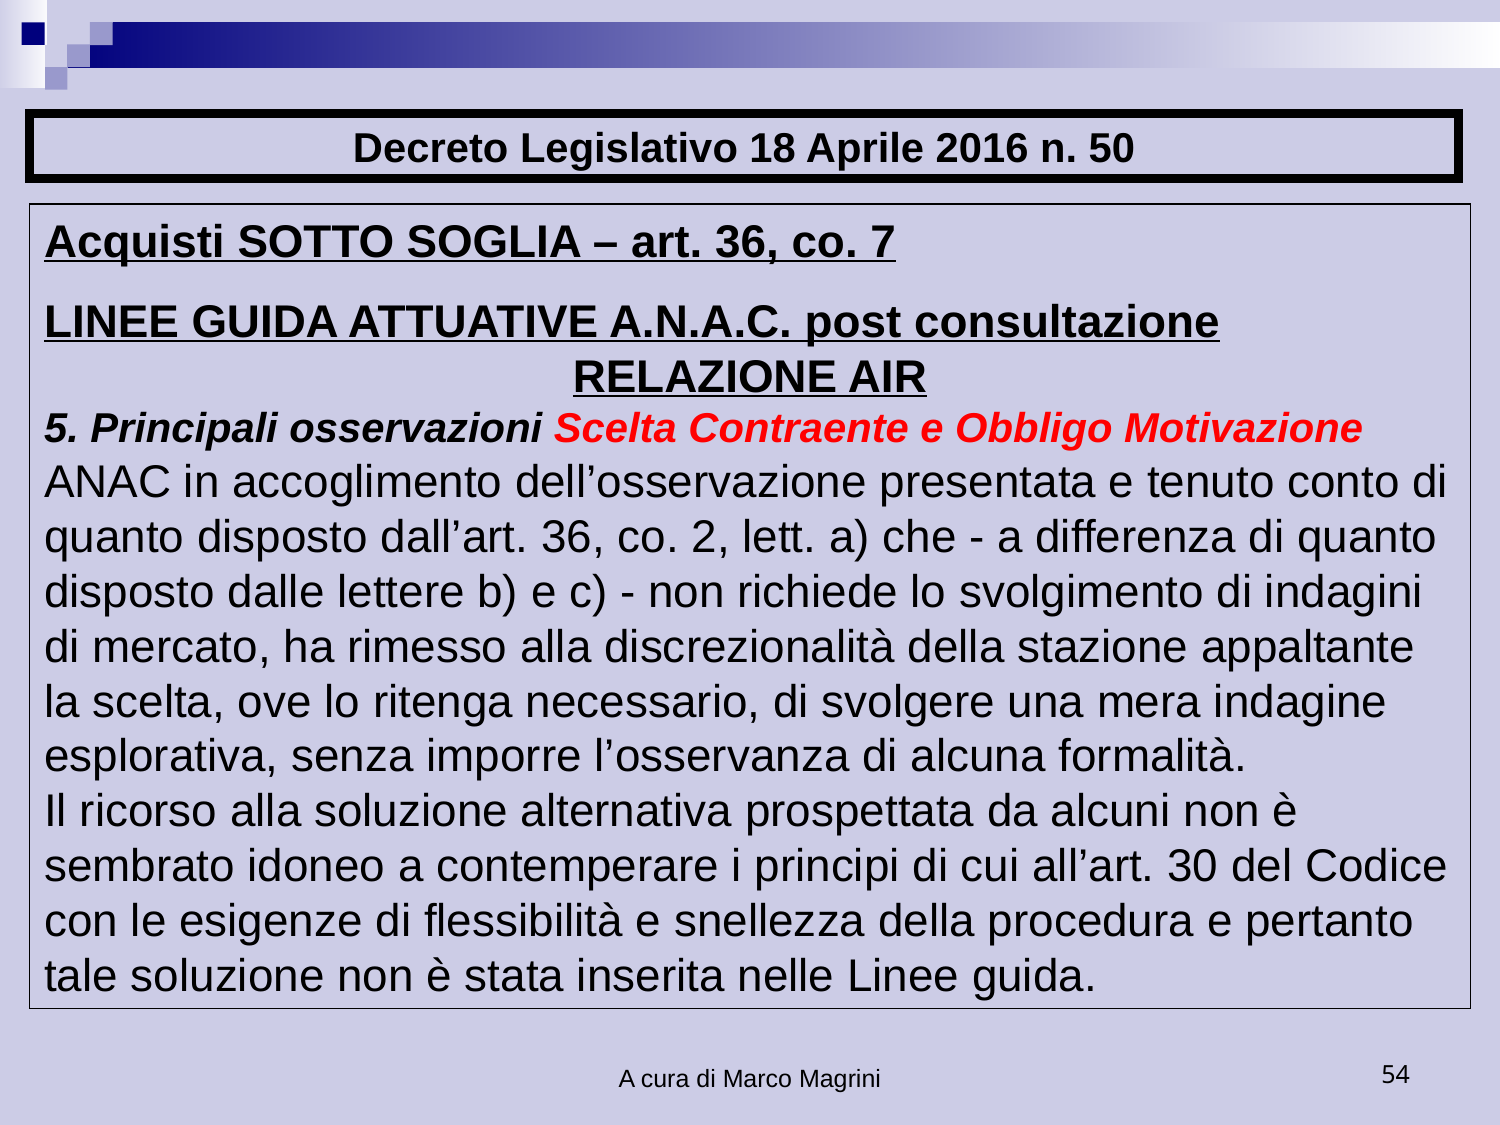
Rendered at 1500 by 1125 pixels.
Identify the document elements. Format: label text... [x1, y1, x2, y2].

text_box Decreto Legislativo 18 Aprile 2016 n. 50 [29, 113, 1459, 179]
slide_number 54 [1074, 1025, 1425, 1100]
footer A cura di Marco Magrini [512, 1025, 988, 1100]
text_box Acquisti SOTTO SOGLIA – art. 36, co. 7 LINEE GUIDA ATTUATIVE A.N.A.C. post consultazione RELAZIONE AIR 5. Principali osservazioni Scelta Contraente e Obbligo Motivazione ANAC in accoglimento dell’osservazione presentata e tenuto conto di quanto disposto dall’art. 36, co. 2, lett. a) che - a differenza di quanto disposto dalle lettere b) e c) - non richiede lo svolgimento di indagini di mercato, ha rimesso alla discrezionalità della stazione appaltante la scelta, ove lo ritenga necessario, di svolgere una mera indagine esplorativa, senza imporre l’osservanza di alcuna formalità. Il ricorso alla soluzione alternativa prospettata da alcuni non è sembrato idoneo a contemperare i principi di cui all’art. 30 del Codice con le esigenze di flessibilità e snellezza della procedura e pertanto tale soluzione non è stata inserita nelle Linee guida. [29, 203, 1471, 1009]
